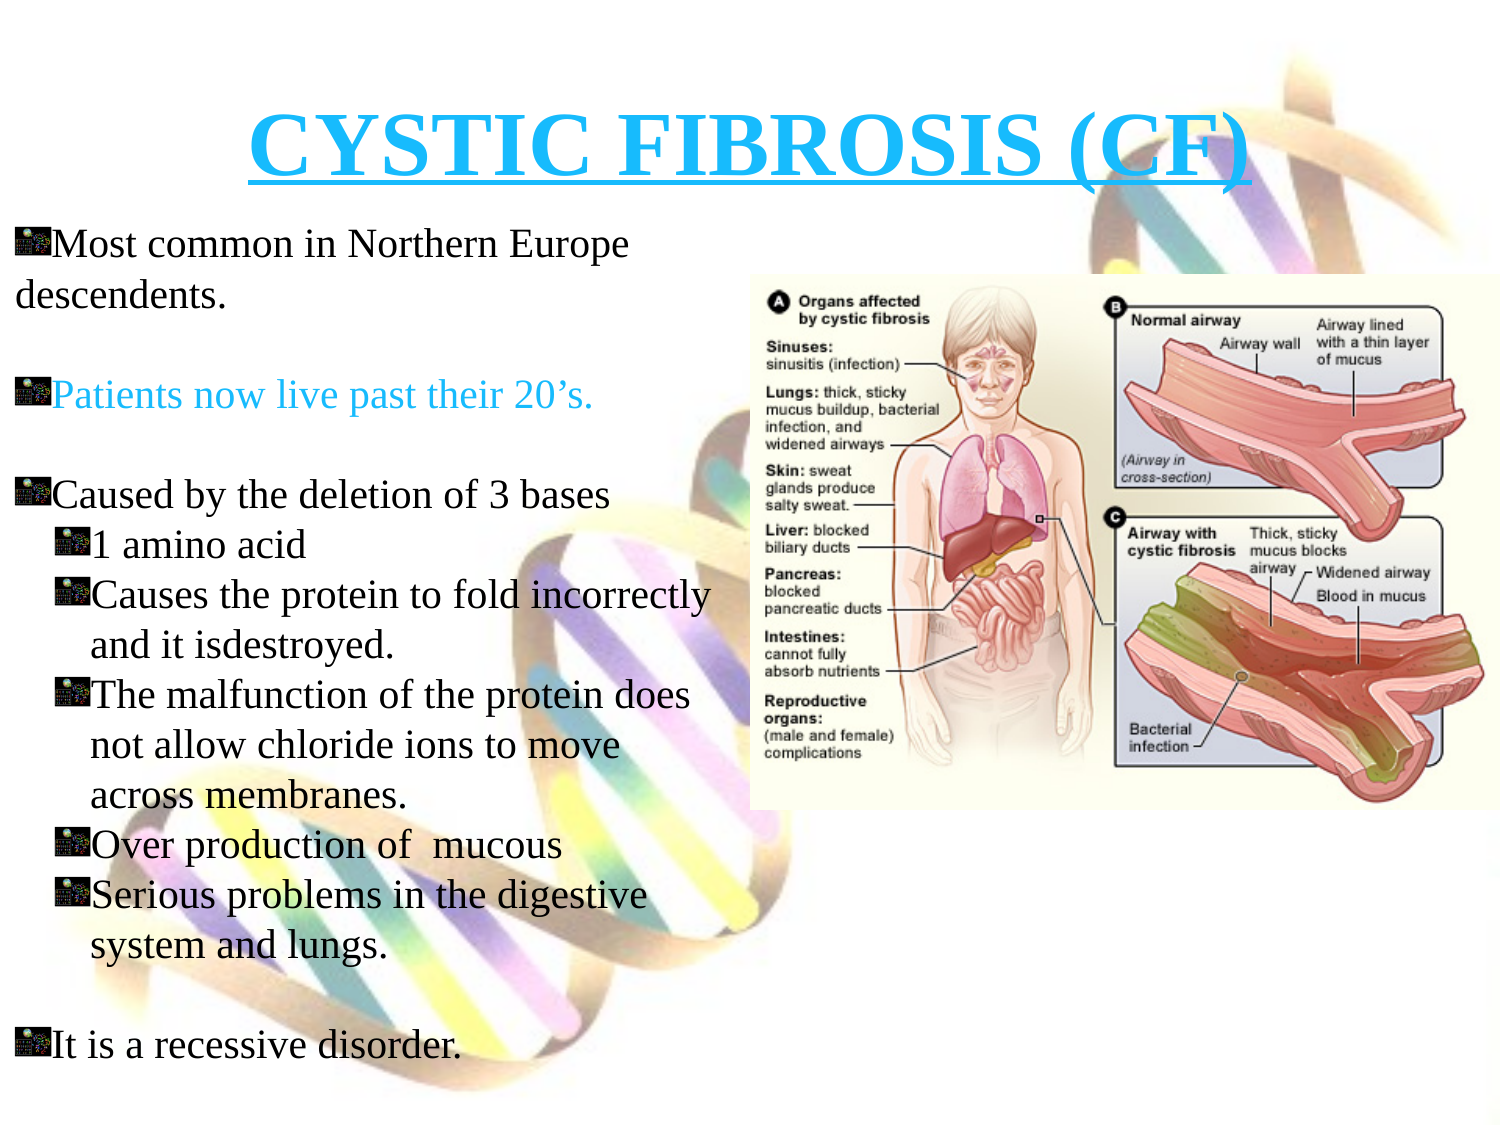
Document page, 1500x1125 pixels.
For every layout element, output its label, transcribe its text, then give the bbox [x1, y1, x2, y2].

picture [54, 826, 91, 857]
picture [14, 226, 52, 256]
picture [14, 1026, 52, 1057]
picture [54, 526, 91, 556]
picture [54, 876, 91, 907]
picture [54, 576, 91, 606]
picture [749, 274, 1500, 810]
picture [54, 676, 91, 707]
text_box Most common in Northern Europe descendents. Patients now live past their 20’s. Caused by the deletion of 3 bases 1 amino acid Causes the protein to fold incorrectly and it isdestroyed. The malfunction of the protein does not allow chloride ions to move across membranes. Over production of mucous Serious problems in the digestive system and lungs. It is a recessive disorder. [0, 208, 738, 1075]
picture [14, 376, 52, 406]
picture [14, 476, 52, 506]
title CYSTIC FIBROSIS (CF) [75, 45, 1425, 233]
